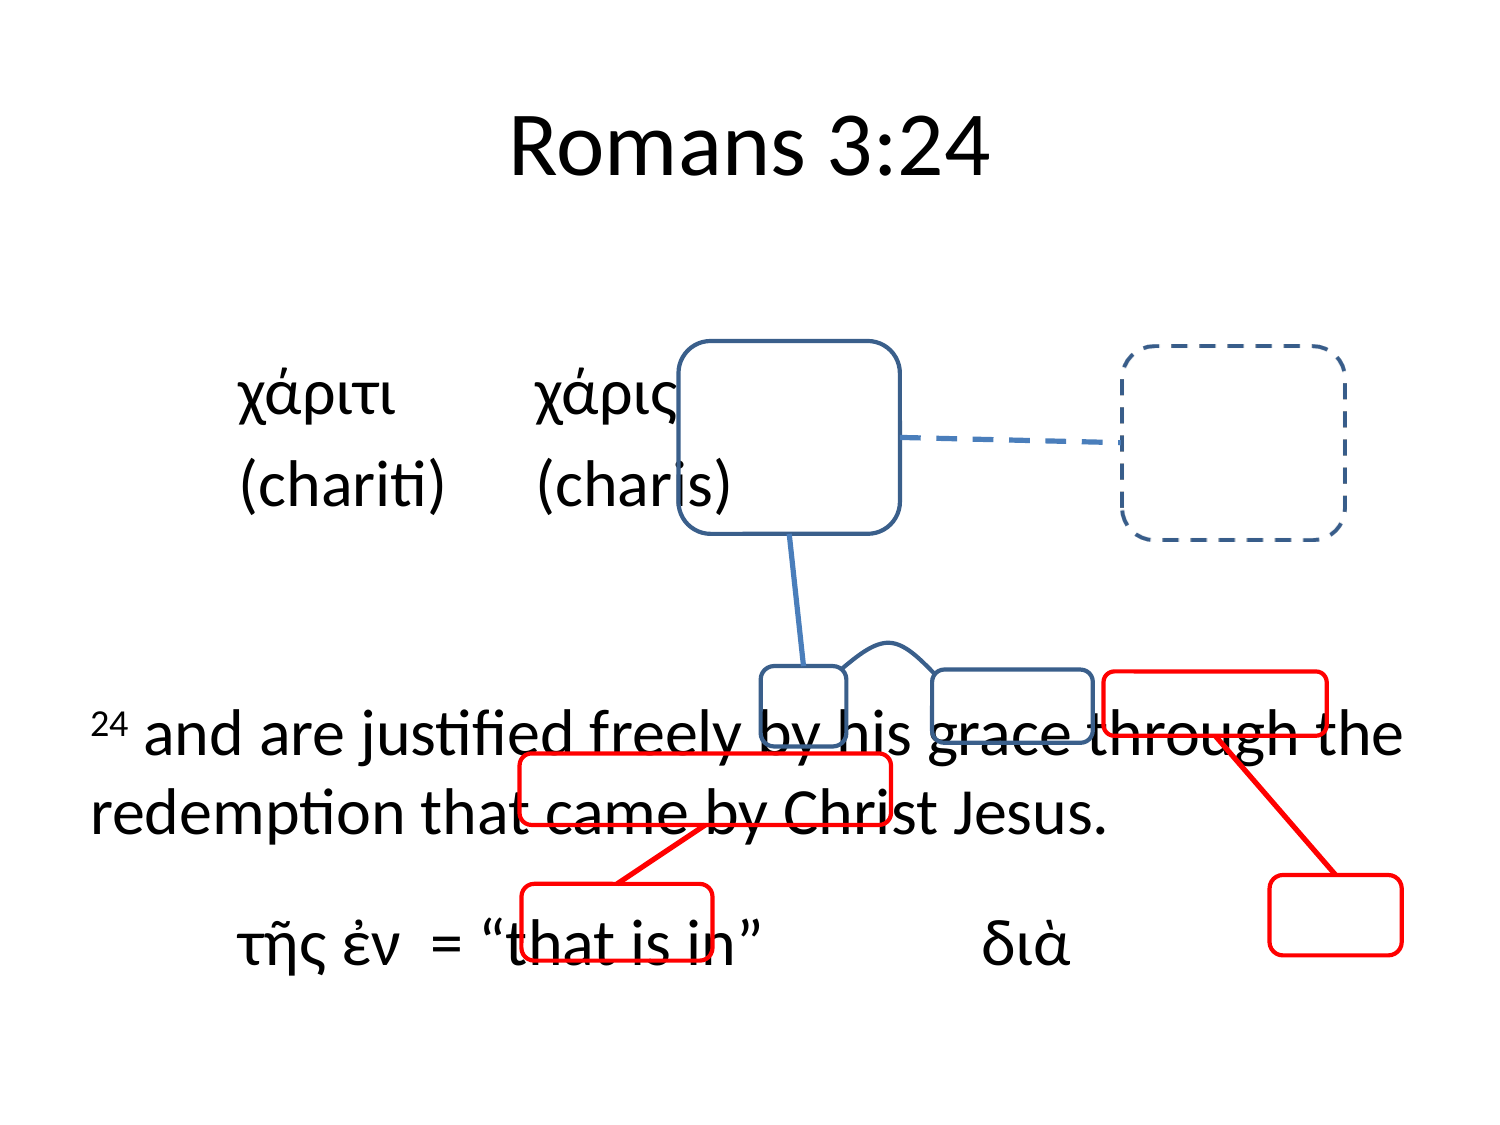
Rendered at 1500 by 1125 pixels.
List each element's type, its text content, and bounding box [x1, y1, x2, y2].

text_box [1267, 872, 1404, 958]
picture [1120, 343, 1348, 542]
list χάριτι χάρις (chariti) (charis) 24 and are justified freely by his grace through the redemption that came by Christ Jesus. τῆς ἐν = “that is in” διὰ [75, 262, 1425, 1005]
text_box [517, 751, 894, 828]
text_box [676, 338, 903, 536]
title Romans 3:24 [75, 45, 1425, 233]
text_box [519, 881, 715, 963]
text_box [788, 533, 804, 667]
text_box [929, 667, 1095, 745]
text_box [839, 640, 936, 675]
text_box [758, 663, 849, 749]
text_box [899, 437, 1122, 443]
text_box [1101, 669, 1329, 738]
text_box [1214, 735, 1336, 876]
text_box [616, 824, 706, 885]
